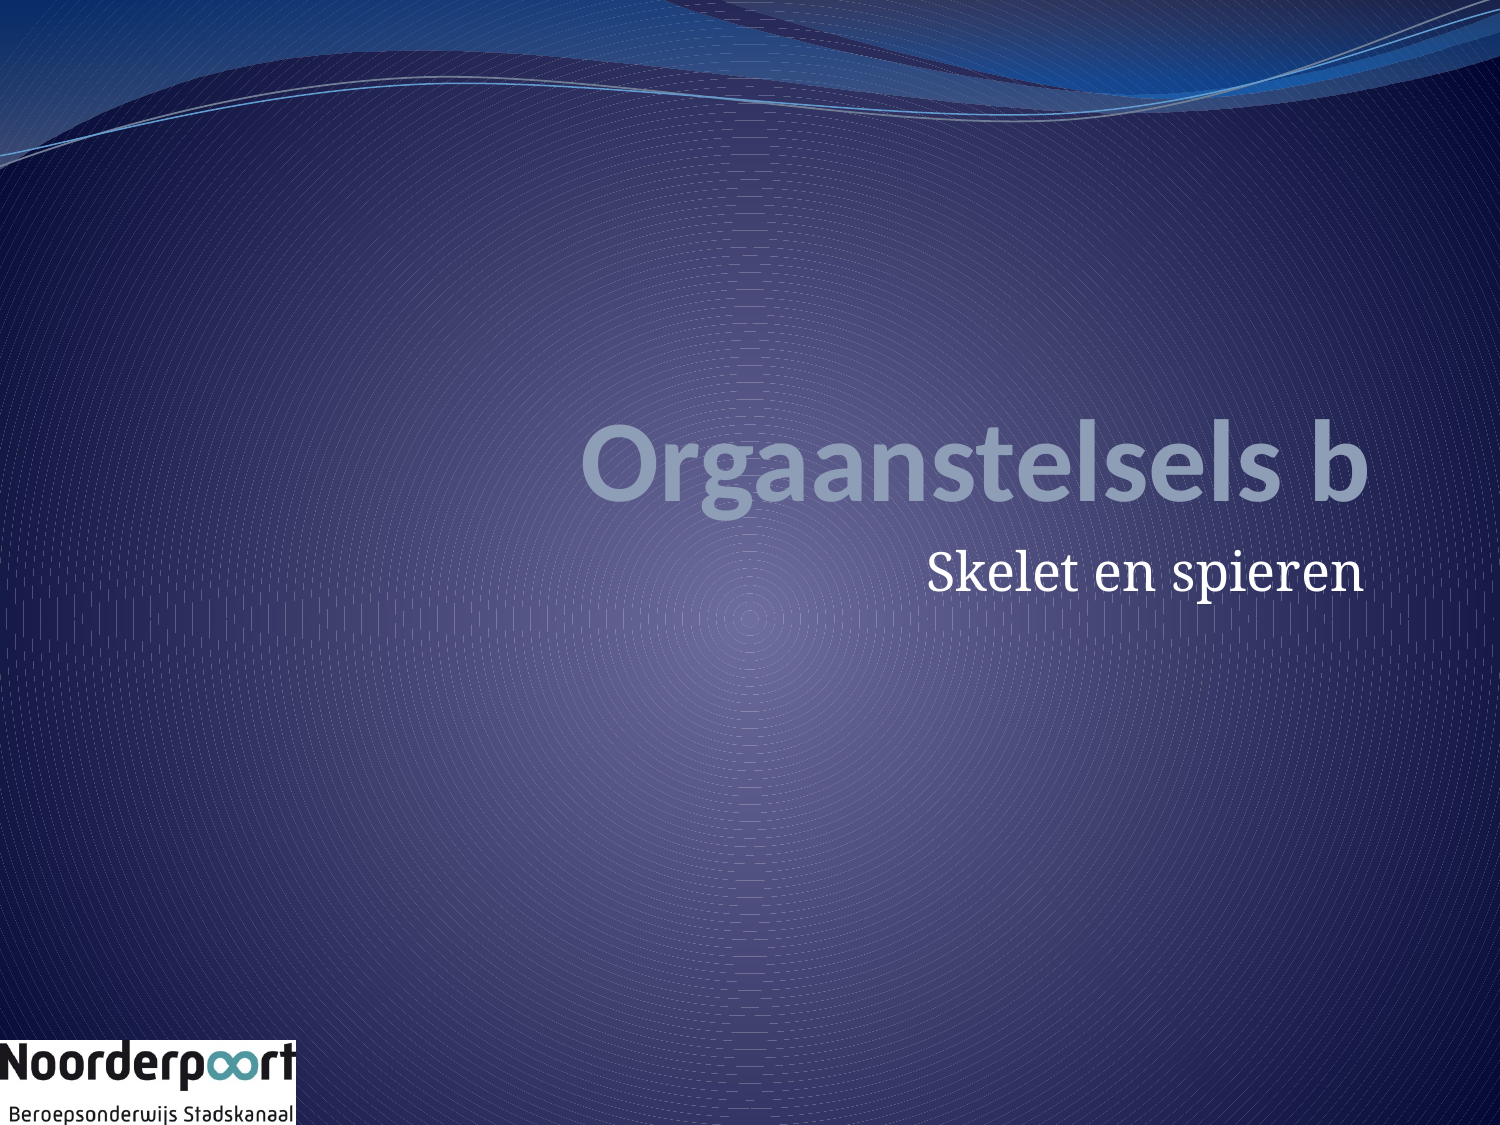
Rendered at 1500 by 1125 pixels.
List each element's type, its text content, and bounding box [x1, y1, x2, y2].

picture [0, 1040, 296, 1125]
subtitle Skelet en spieren [87, 529, 1376, 818]
title Orgaanstelsels b [87, 224, 1376, 525]
